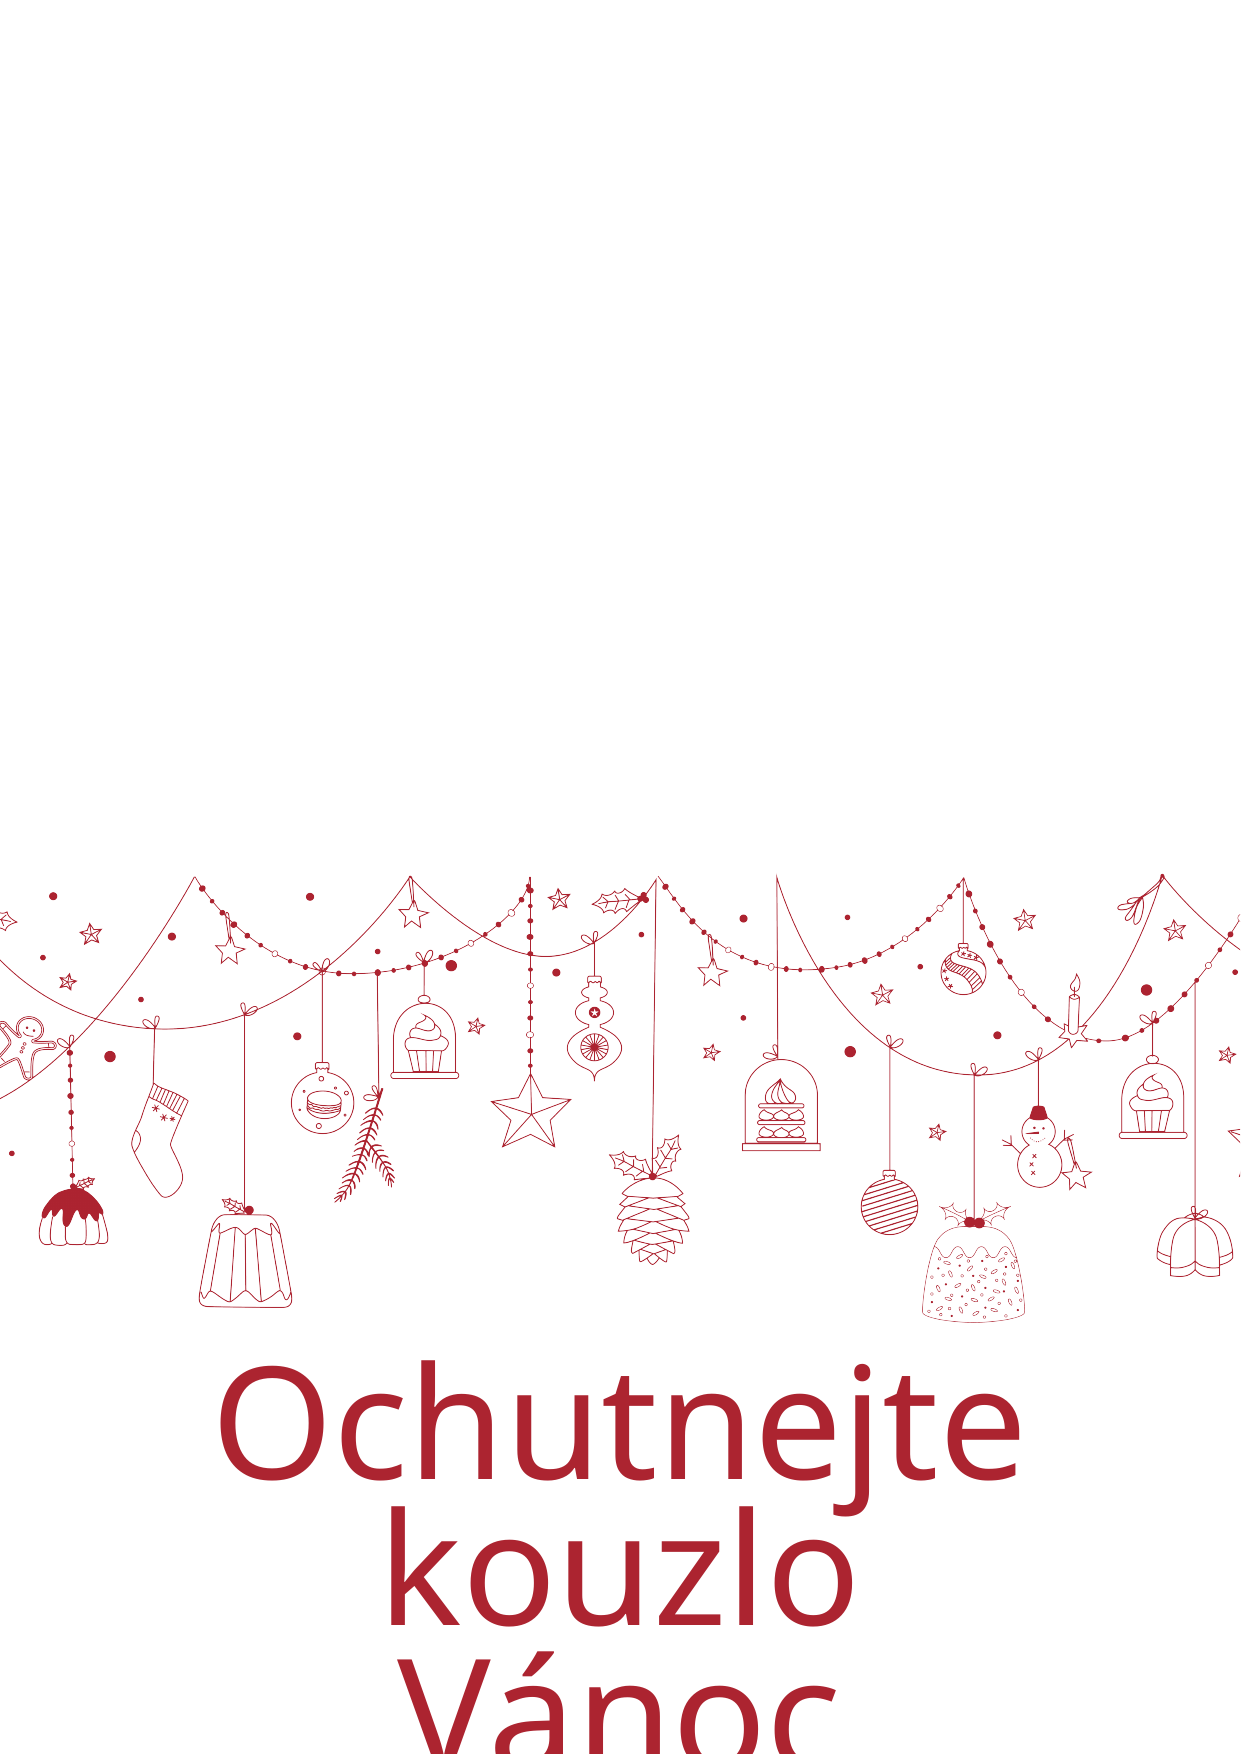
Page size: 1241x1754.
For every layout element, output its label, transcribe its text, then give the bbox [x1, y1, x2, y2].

text_box Ochutnejte kouzlo Vánoc [188, 1357, 1052, 1754]
picture [0, 870, 1241, 1323]
